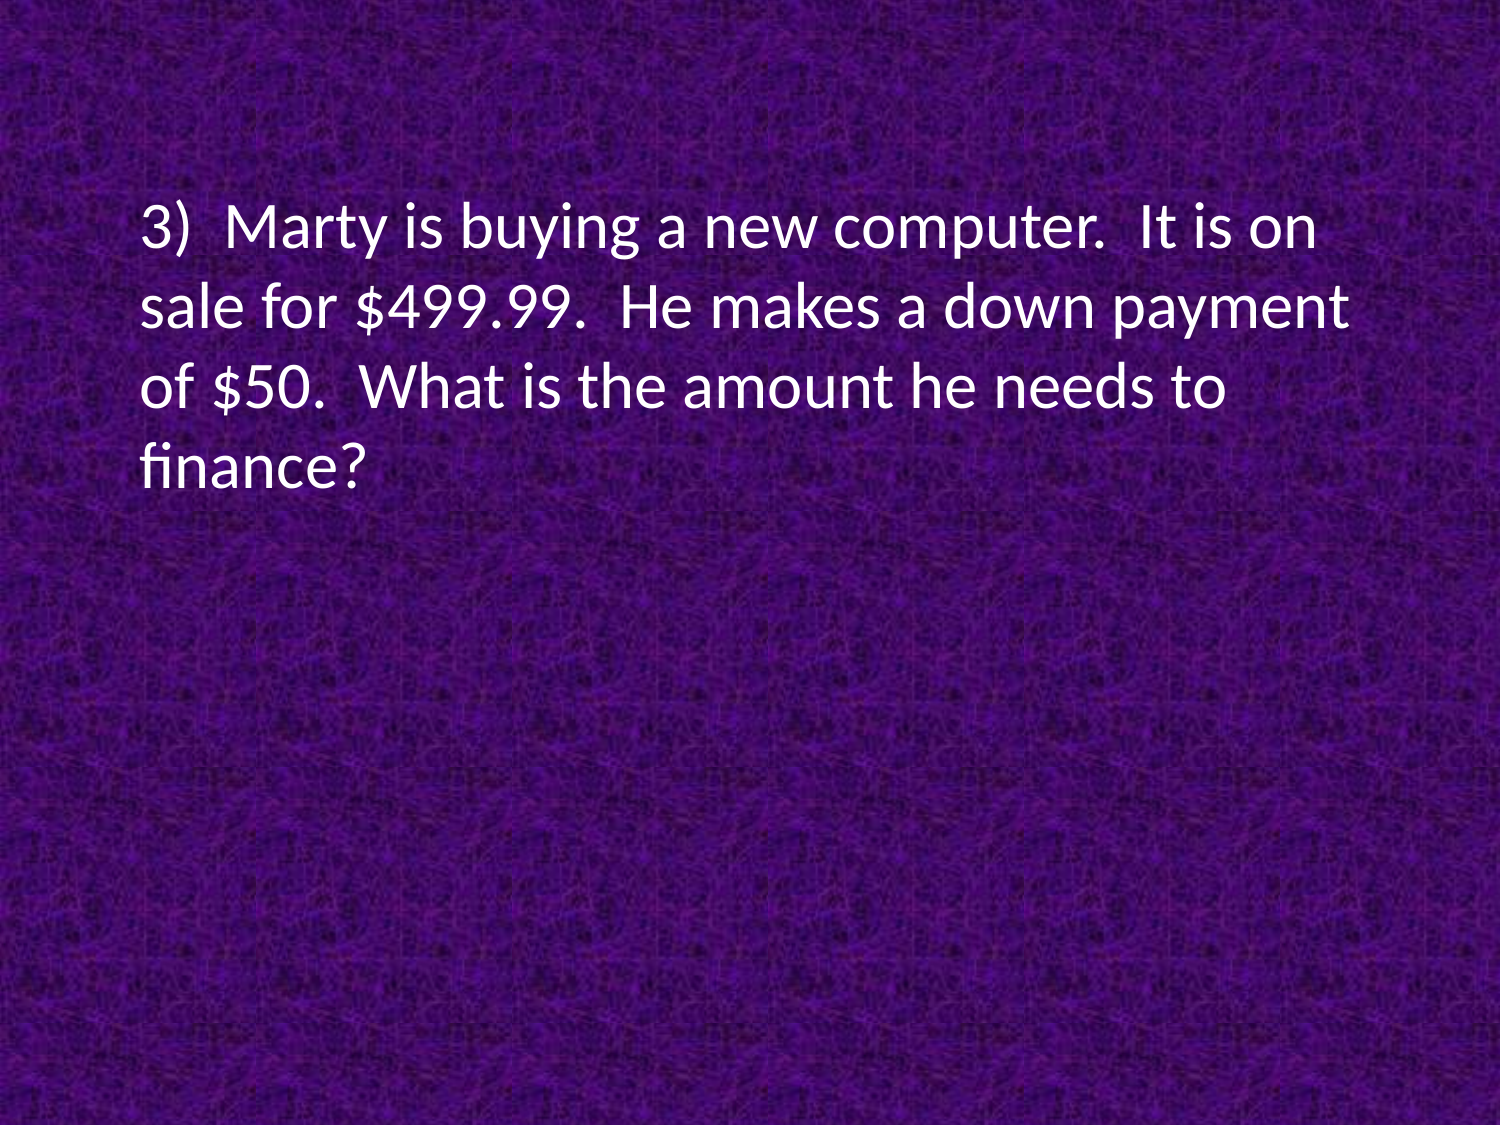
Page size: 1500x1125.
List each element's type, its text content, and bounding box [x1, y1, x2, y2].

picture [0, 0, 1500, 1125]
text_box 3) Marty is buying a new computer. It is on sale for $499.99. He makes a down payment of $50. What is the amount he needs to finance? [125, 174, 1375, 510]
